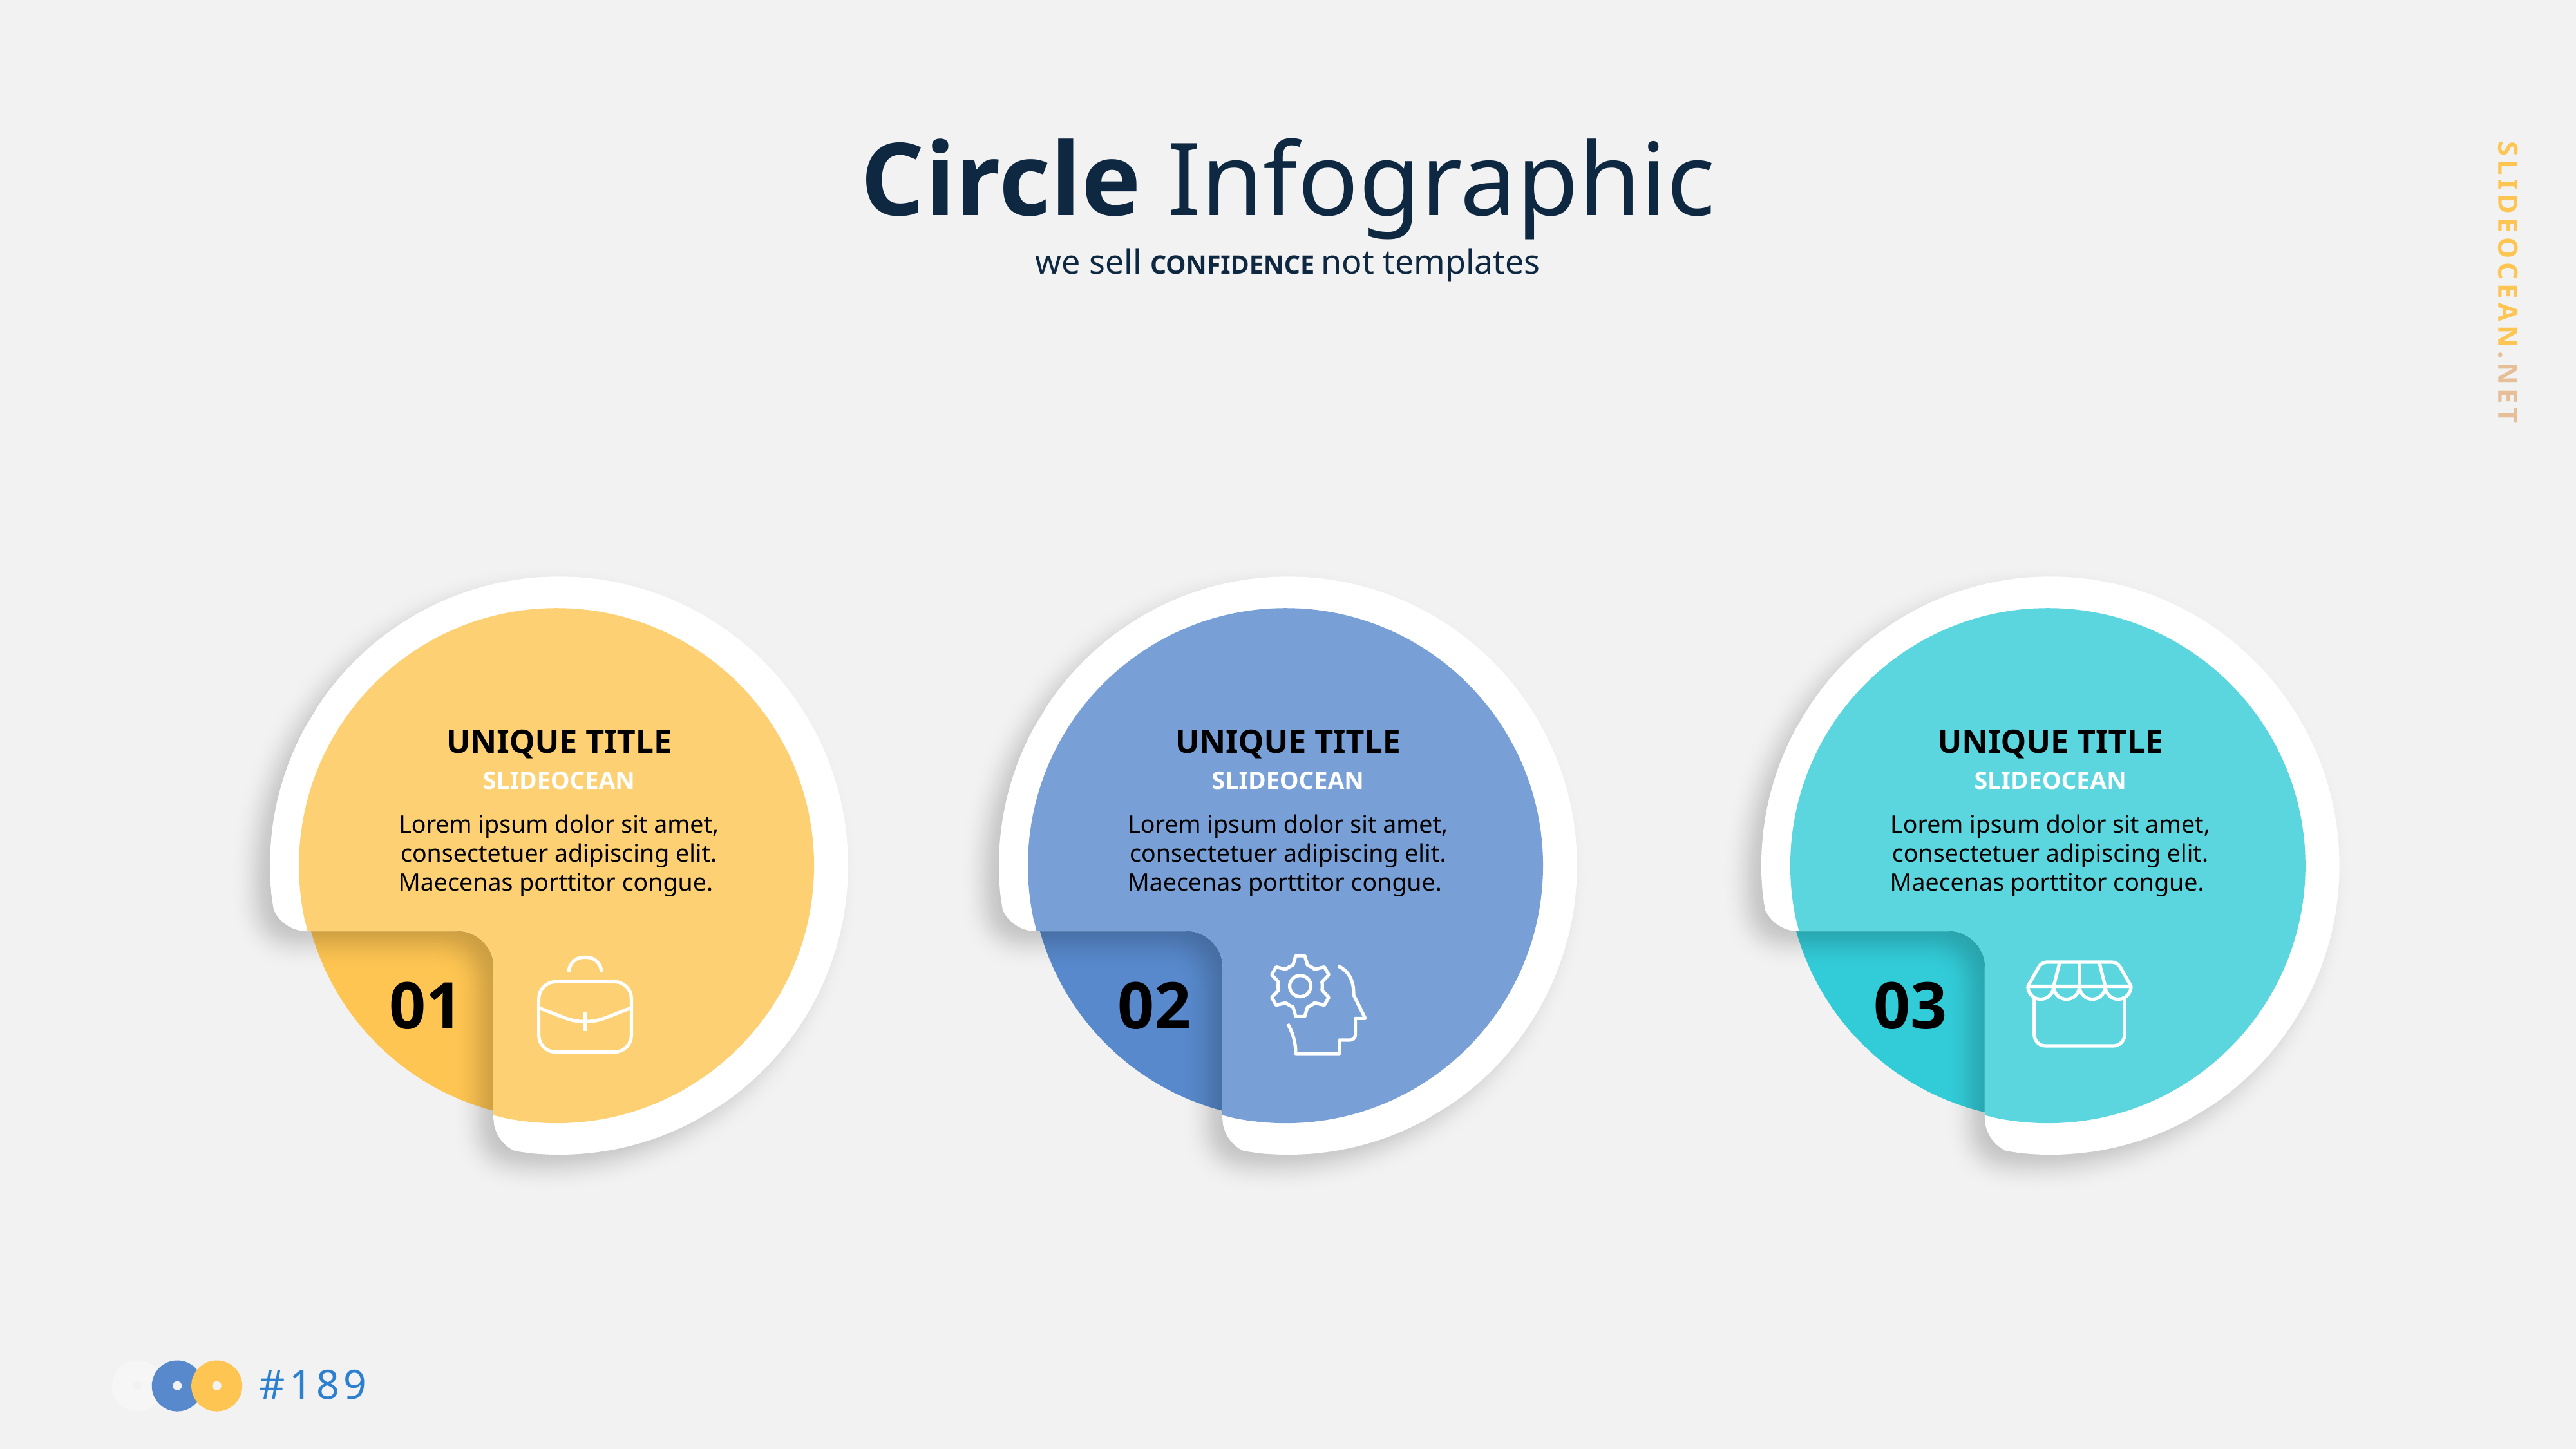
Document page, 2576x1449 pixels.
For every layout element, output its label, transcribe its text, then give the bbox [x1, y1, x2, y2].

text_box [1108, 715, 1468, 905]
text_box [1870, 715, 2230, 905]
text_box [1761, 576, 2340, 1155]
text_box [269, 576, 849, 1155]
text_box Circle Infographic [851, 110, 1725, 241]
text_box we sell CONFIDENCE not templates [1026, 241, 1550, 285]
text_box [998, 576, 1578, 1155]
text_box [379, 715, 739, 905]
text_box #189 [259, 1359, 402, 1408]
